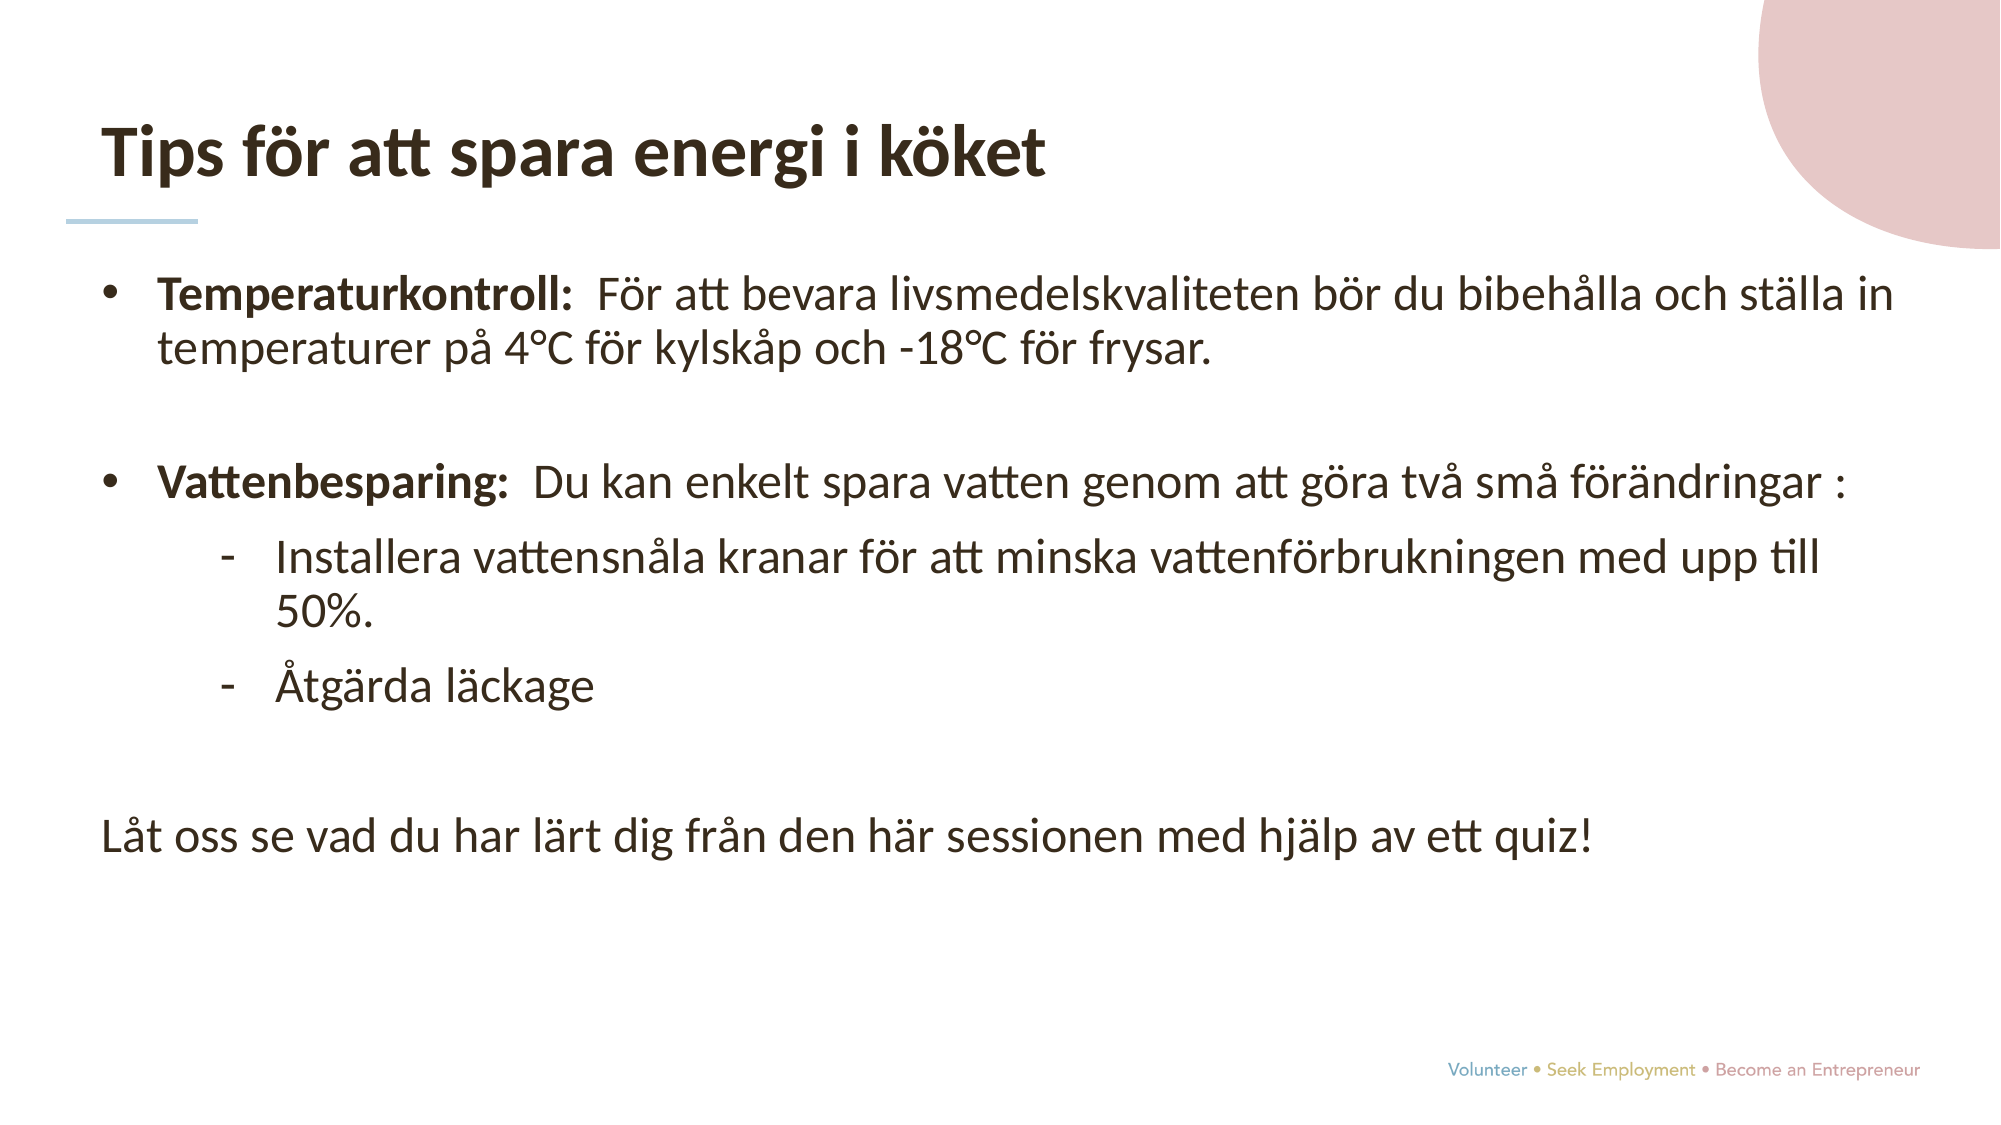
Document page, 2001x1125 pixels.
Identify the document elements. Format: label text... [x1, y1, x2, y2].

text_box [66, 219, 198, 224]
picture [1418, 1046, 1971, 1103]
list Tips för att spara energi i köket [86, 105, 1827, 201]
list Temperaturkontroll: För att bevara livsmedelskvaliteten bör du bibehålla och ställa in temperaturer på 4°C för kylskåp och -18°C för frysar. Vattenbesparing: Du kan enkelt spara vatten genom att göra två små förändringar : Installera vattensnåla kranar för att minska vattenförbrukningen med upp till 50%. Åtgärda läckage Låt oss se vad du har lärt dig från den här sessionen med hjälp av ett quiz! [86, 259, 1928, 973]
text_box [1758, 0, 2000, 250]
